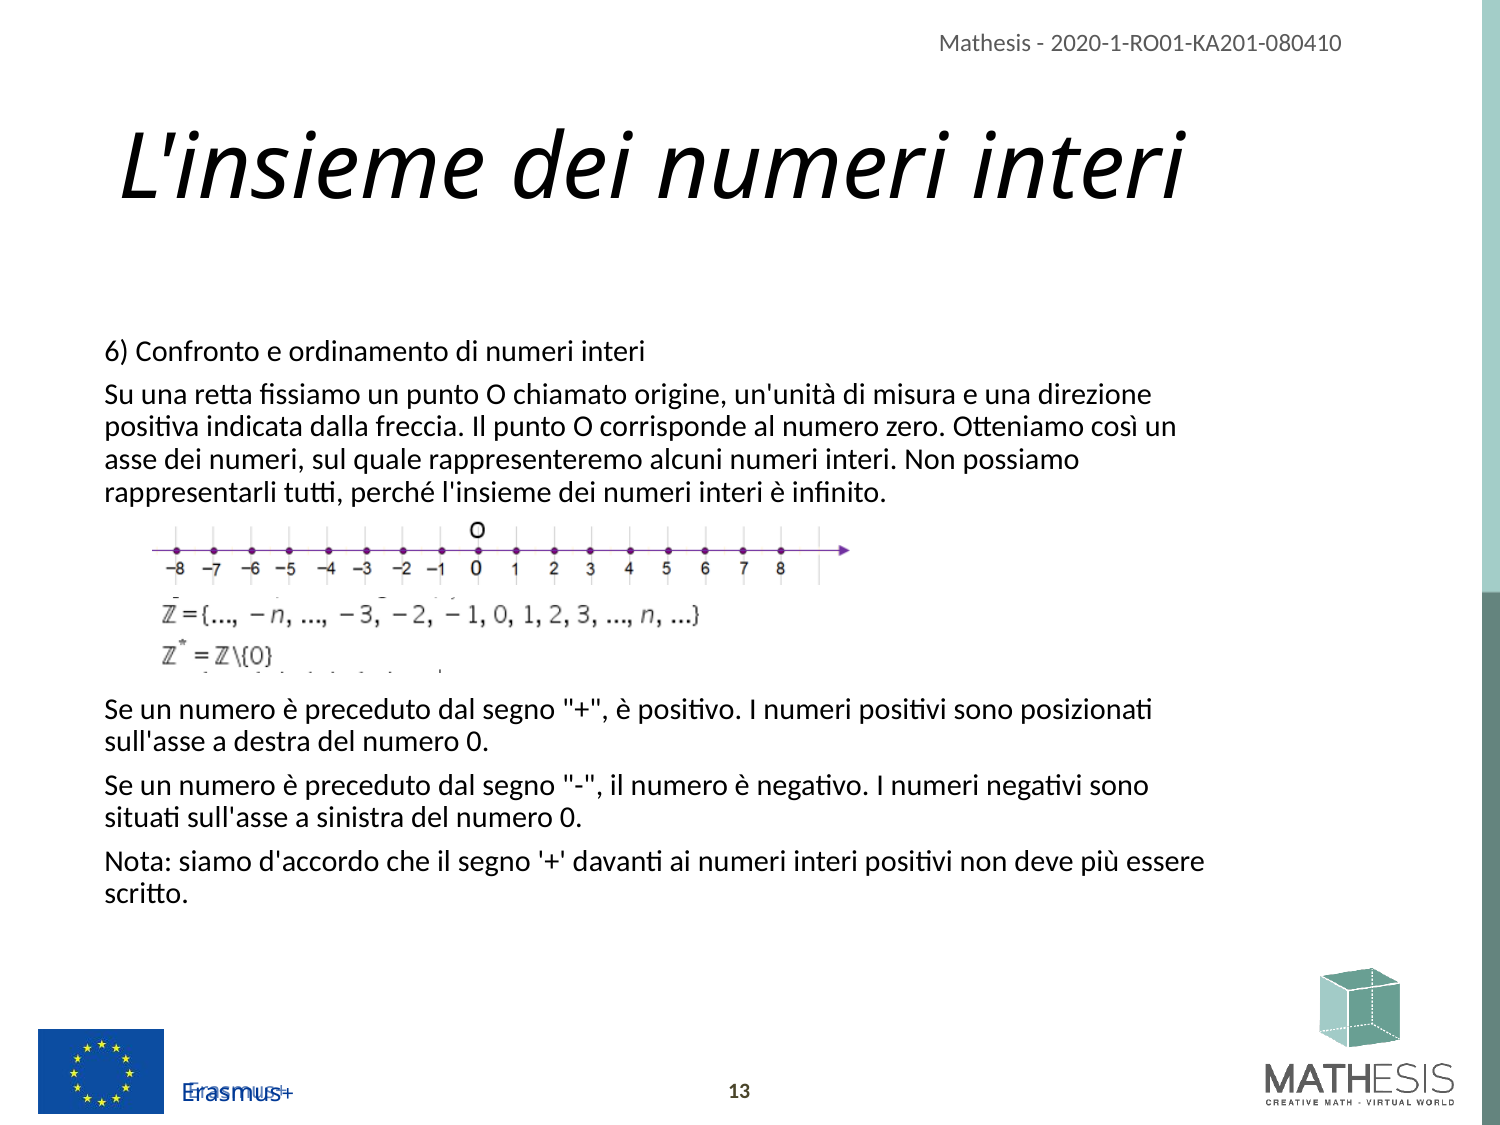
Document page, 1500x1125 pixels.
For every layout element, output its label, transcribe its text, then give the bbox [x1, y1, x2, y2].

title L'insieme dei numeri interi [103, 59, 1397, 278]
list 6) Confronto e ordinamento di numeri interi Su una retta fissiamo un punto O chiamato origine, un'unità di misura e una direzione positiva indicata dalla freccia. Il punto O corrisponde al numero zero. Otteniamo così un asse dei numeri, sul quale rappresenteremo alcuni numeri interi. Non possiamo rappresentarli tutti, perché l'insieme dei numeri interi è infinito. Se un numero è preceduto dal segno "+", è positivo. I numeri positivi sono posizionati sull'asse a destra del numero 0. Se un numero è preceduto dal segno "-", il numero è negativo. I numeri negativi sono situati sull'asse a sinistra del numero 0. Nota: siamo d'accordo che il segno '+' davanti ai numeri interi positivi non deve più essere scritto. [89, 327, 1239, 921]
picture [38, 1029, 164, 1114]
picture [152, 509, 858, 586]
picture [152, 597, 741, 673]
